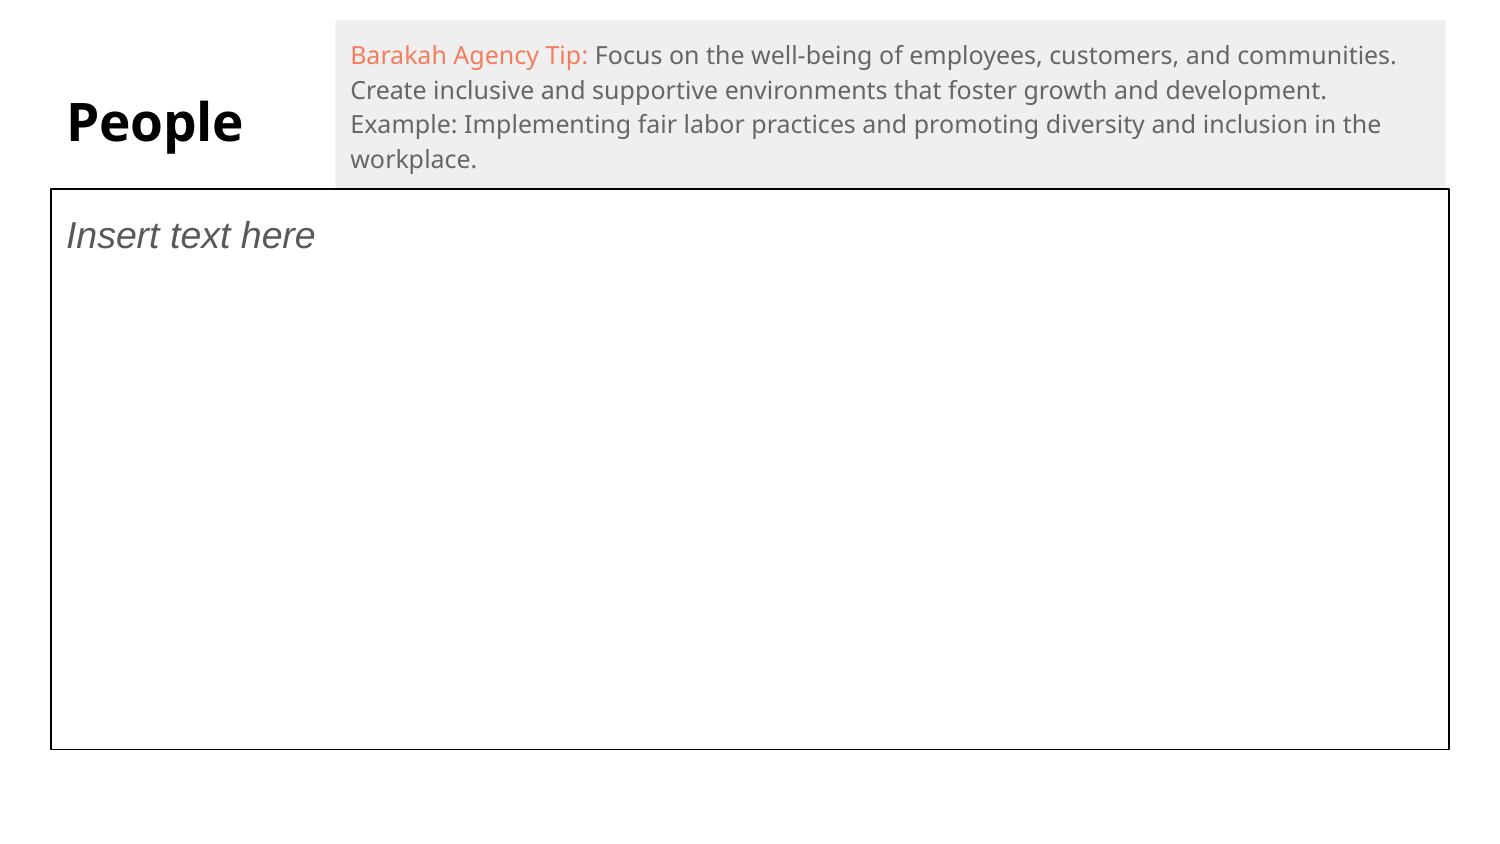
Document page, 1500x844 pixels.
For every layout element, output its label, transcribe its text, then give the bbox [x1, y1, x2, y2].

list Insert text here [51, 189, 1449, 750]
text_box Barakah Agency Tip: Focus on the well-being of employees, customers, and communities. Create inclusive and supportive environments that foster growth and development. Example: Implementing fair labor practices and promoting diversity and inclusion in the workplace. [335, 20, 1446, 188]
title People [51, 72, 335, 167]
